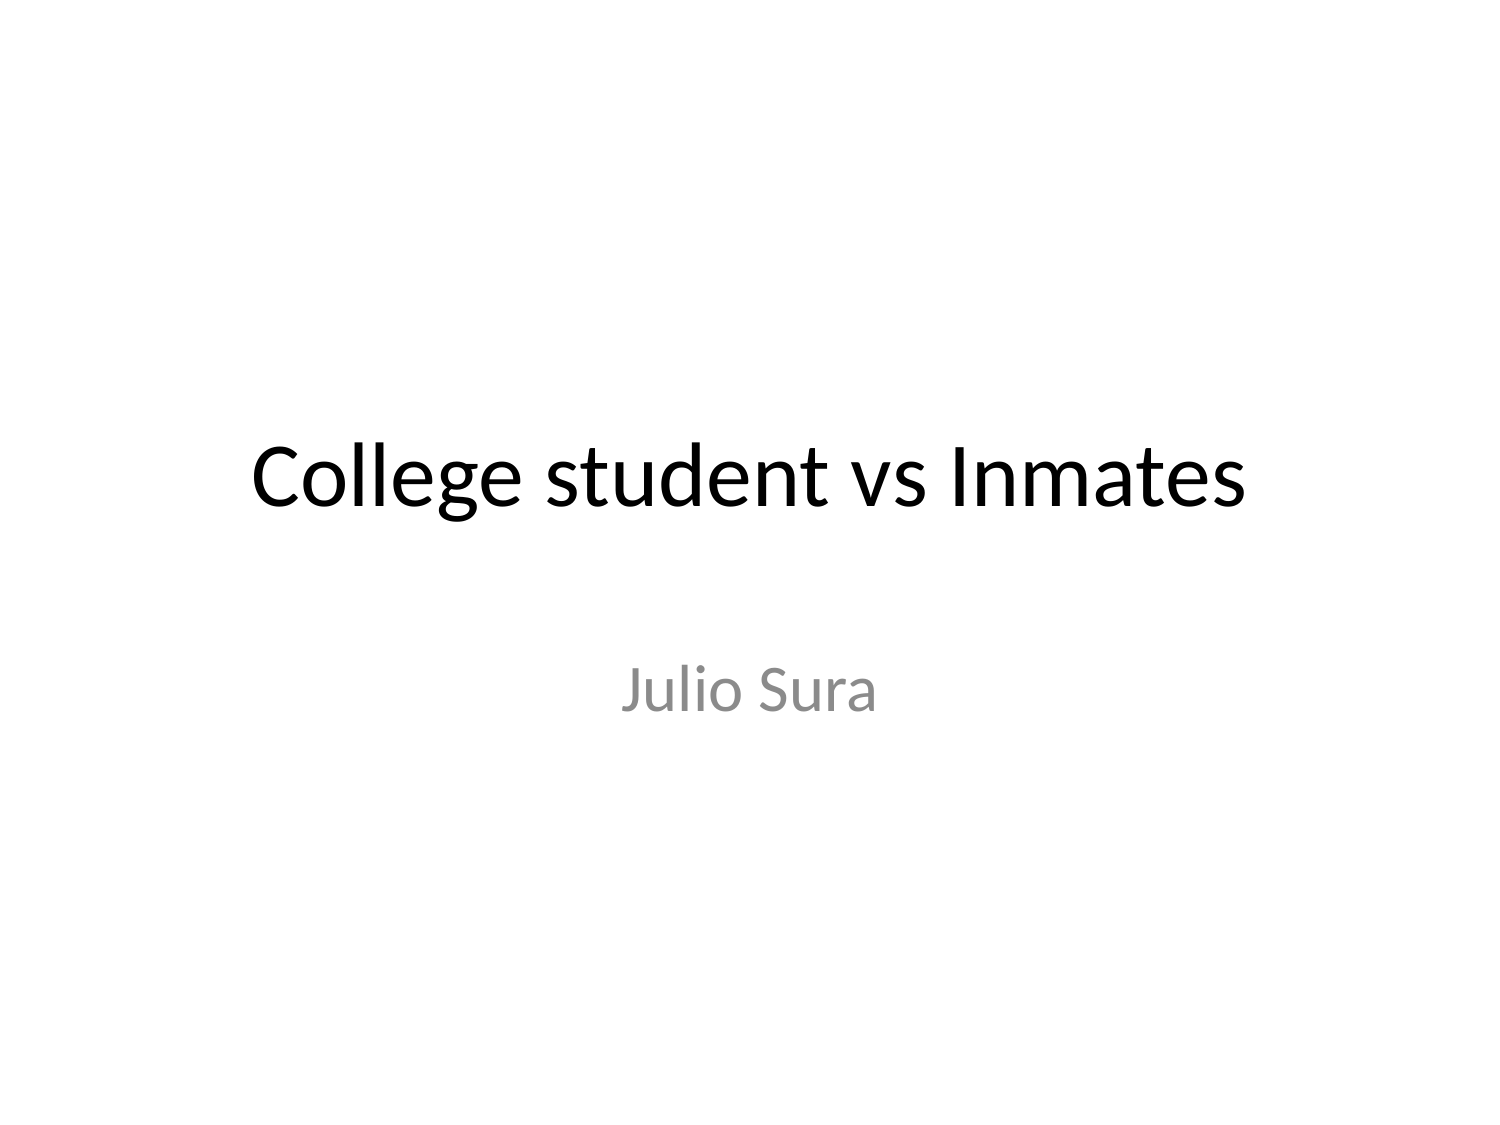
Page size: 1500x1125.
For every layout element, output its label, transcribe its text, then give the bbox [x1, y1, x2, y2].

title College student vs Inmates [112, 349, 1388, 591]
subtitle Julio Sura [225, 637, 1275, 925]
